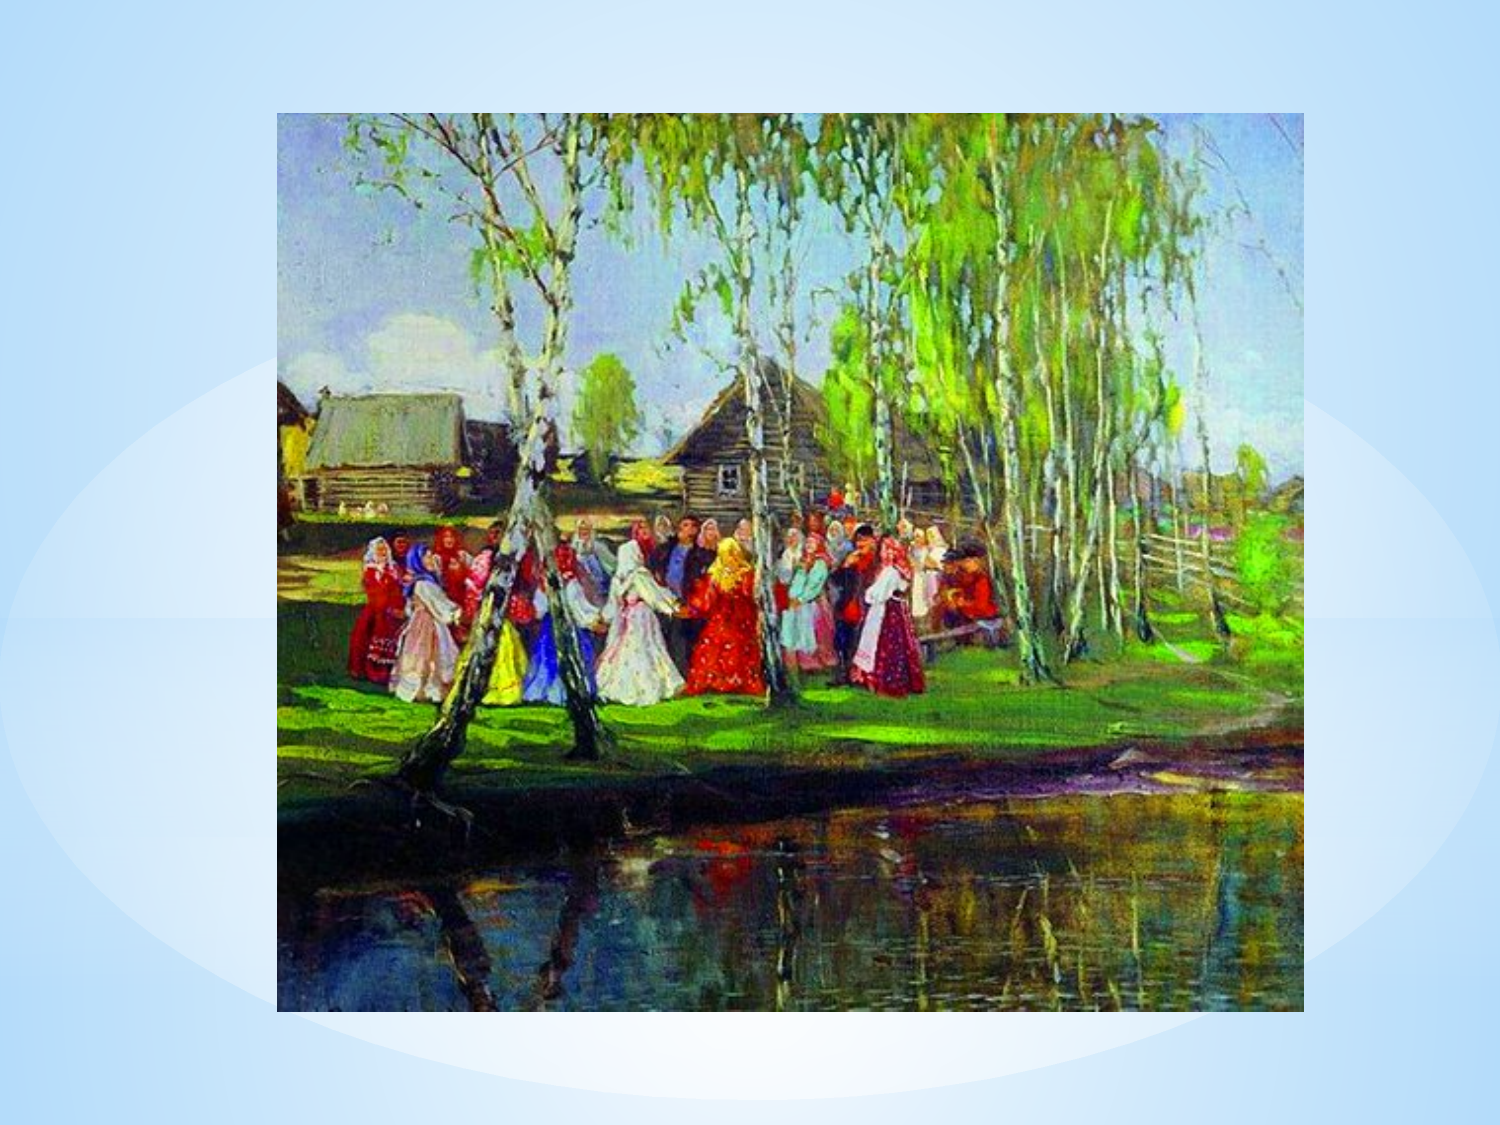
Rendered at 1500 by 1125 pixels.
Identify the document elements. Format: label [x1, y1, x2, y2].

list [277, 113, 1305, 1012]
